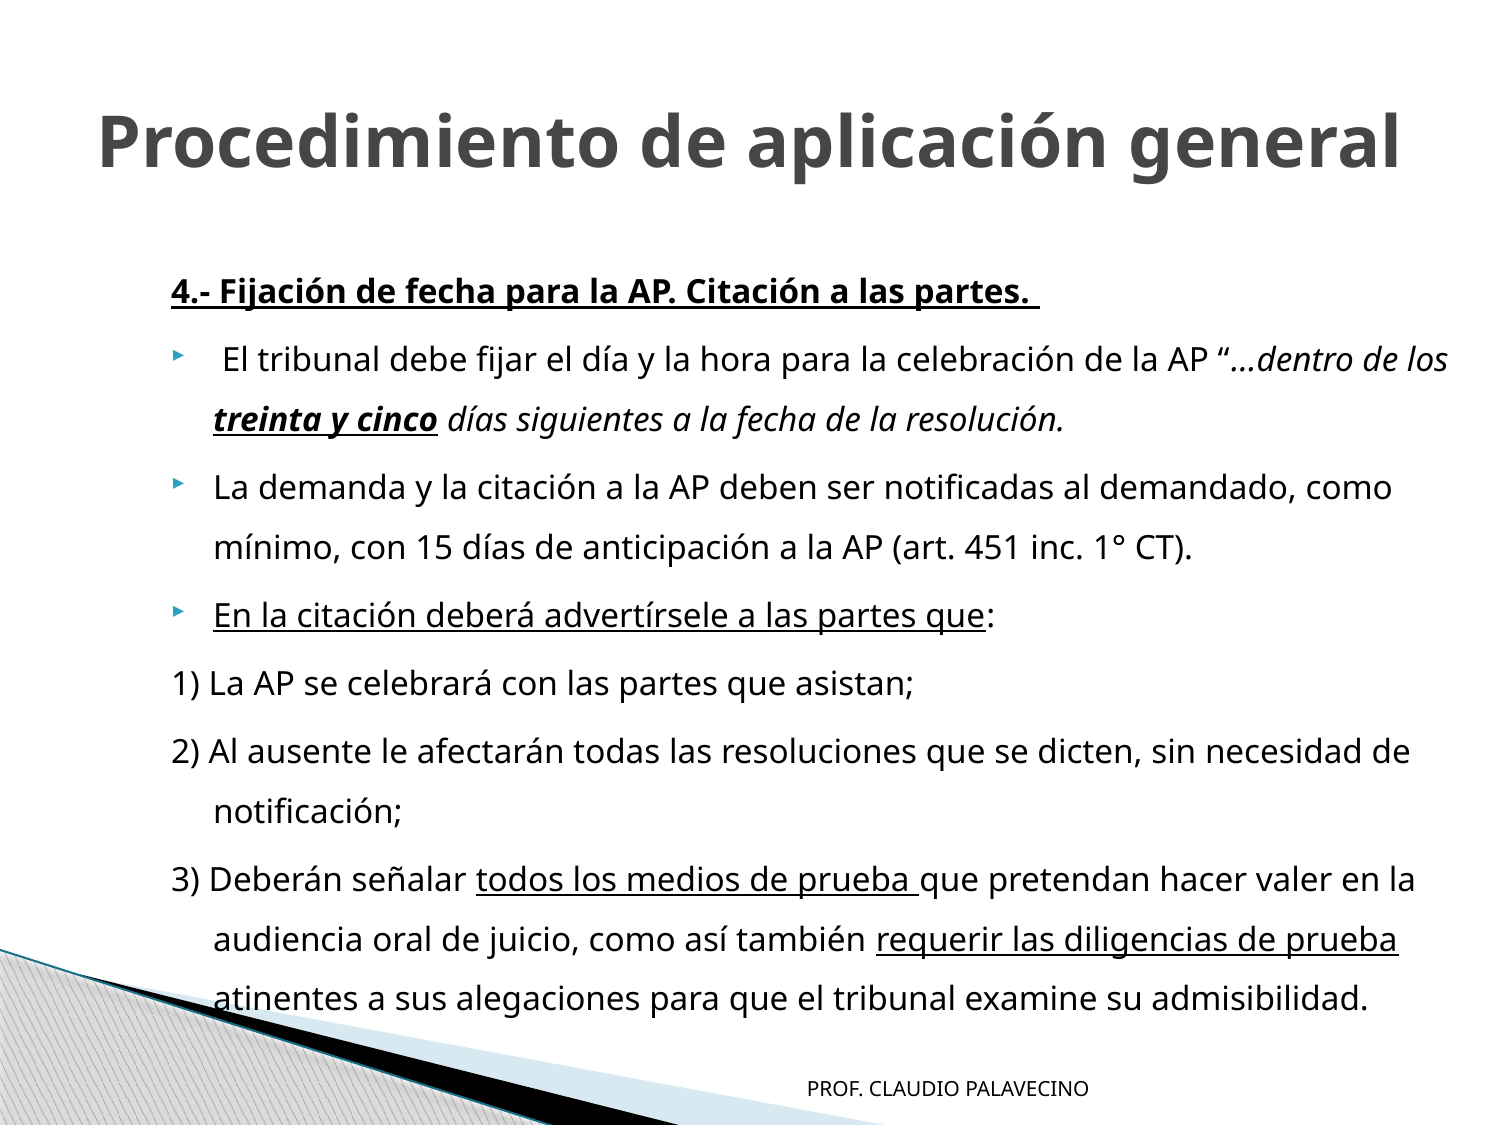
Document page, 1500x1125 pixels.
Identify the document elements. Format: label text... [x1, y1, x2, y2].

title Procedimiento de aplicación general [75, 45, 1425, 233]
list 4.- Fijación de fecha para la AP. Citación a las partes. El tribunal debe fijar el día y la hora para la celebración de la AP “…dentro de los treinta y cinco días siguientes a la fecha de la resolución. La demanda y la citación a la AP deben ser notificadas al demandado, como mínimo, con 15 días de anticipación a la AP (art. 451 inc. 1° CT). En la citación deberá advertírsele a las partes que: 1) La AP se celebrará con las partes que asistan; 2) Al ausente le afectarán todas las resoluciones que se dicten, sin necesidad de notificación; 3) Deberán señalar todos los medios de prueba que pretendan hacer valer en la audiencia oral de juicio, como así también requerir las diligencias de prueba atinentes a sus alegaciones para que el tribunal examine su admisibilidad. [138, 243, 1489, 1043]
footer PROF. CLAUDIO PALAVECINO [718, 1051, 1105, 1112]
